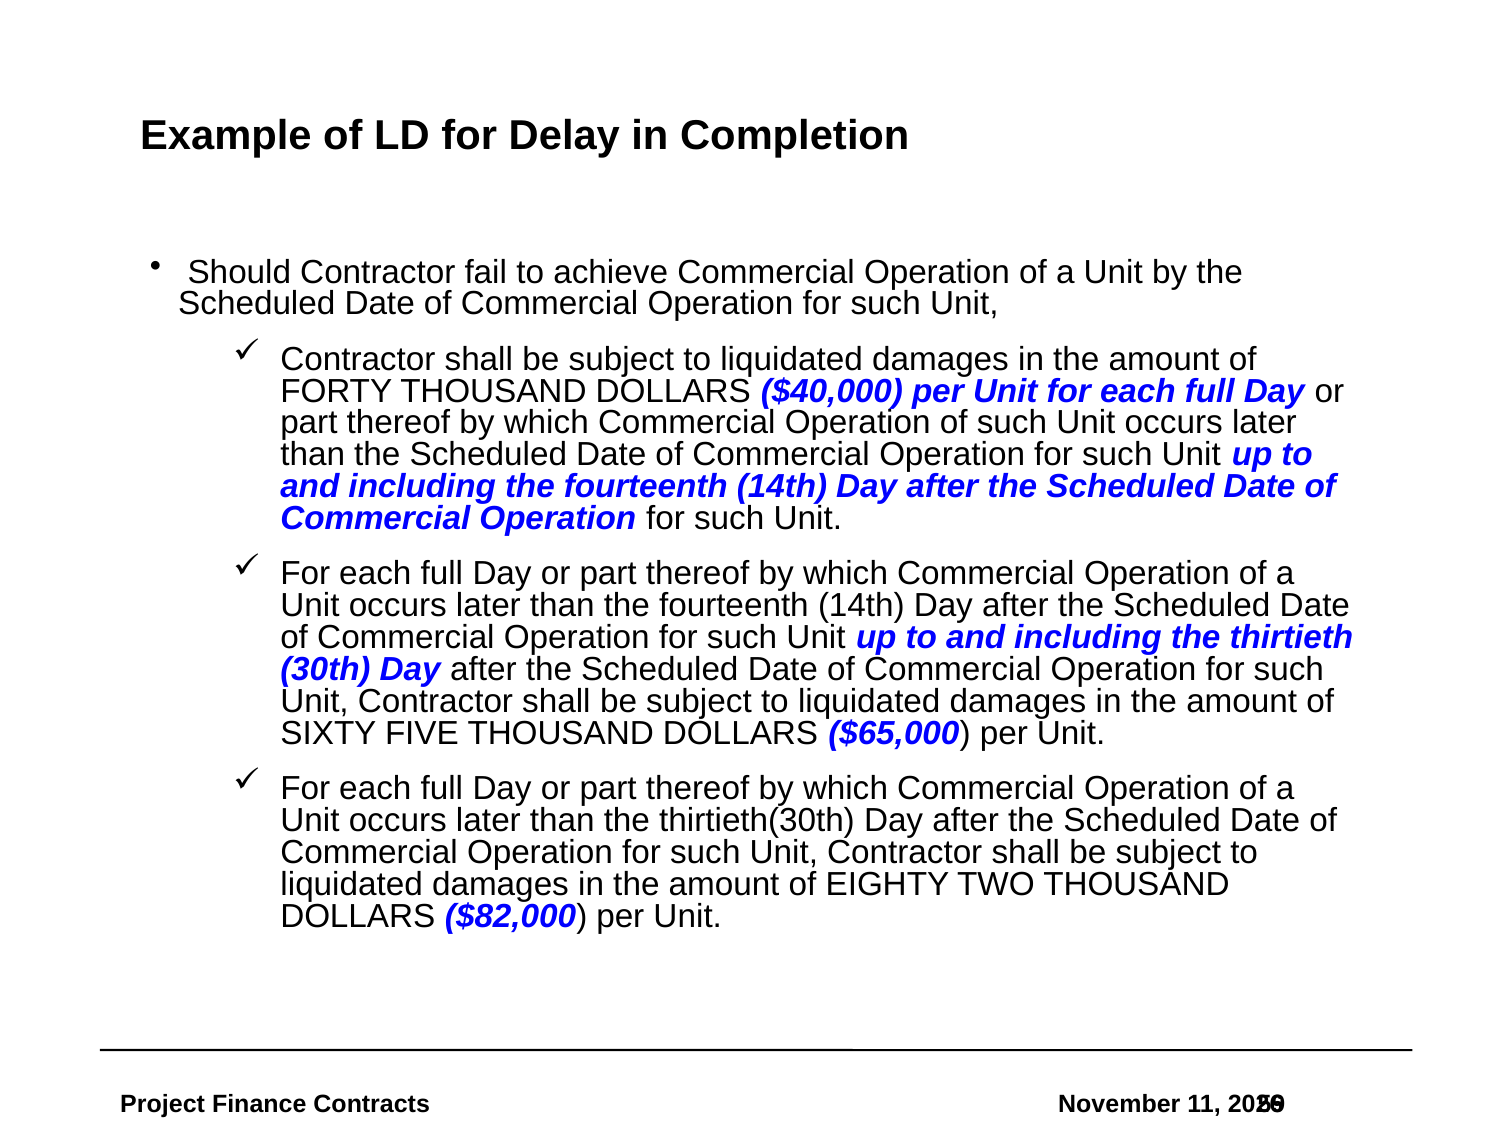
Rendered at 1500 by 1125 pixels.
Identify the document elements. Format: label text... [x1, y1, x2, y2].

title Example of LD for Delay in Completion [124, 99, 1288, 226]
list Should Contractor fail to achieve Commercial Operation of a Unit by the Scheduled Date of Commercial Operation for such Unit, Contractor shall be subject to liquidated damages in the amount of FORTY THOUSAND DOLLARS ($40,000) per Unit for each full Day or part thereof by which Commercial Operation of such Unit occurs later than the Scheduled Date of Commercial Operation for such Unit up to and including the fourteenth (14th) Day after the Scheduled Date of Commercial Operation for such Unit. For each full Day or part thereof by which Commercial Operation of a Unit occurs later than the fourteenth (14th) Day after the Scheduled Date of Commercial Operation for such Unit up to and including the thirtieth (30th) Day after the Scheduled Date of Commercial Operation for such Unit, Contractor shall be subject to liquidated damages in the amount of SIXTY FIVE THOUSAND DOLLARS ($65,000) per Unit. For each full Day or part thereof by which Commercial Operation of a Unit occurs later than the thirtieth(30th) Day after the Scheduled Date of Commercial Operation for such Unit, Contractor shall be subject to liquidated damages in the amount of EIGHTY TWO THOUSAND DOLLARS ($82,000) per Unit. [124, 249, 1376, 1001]
